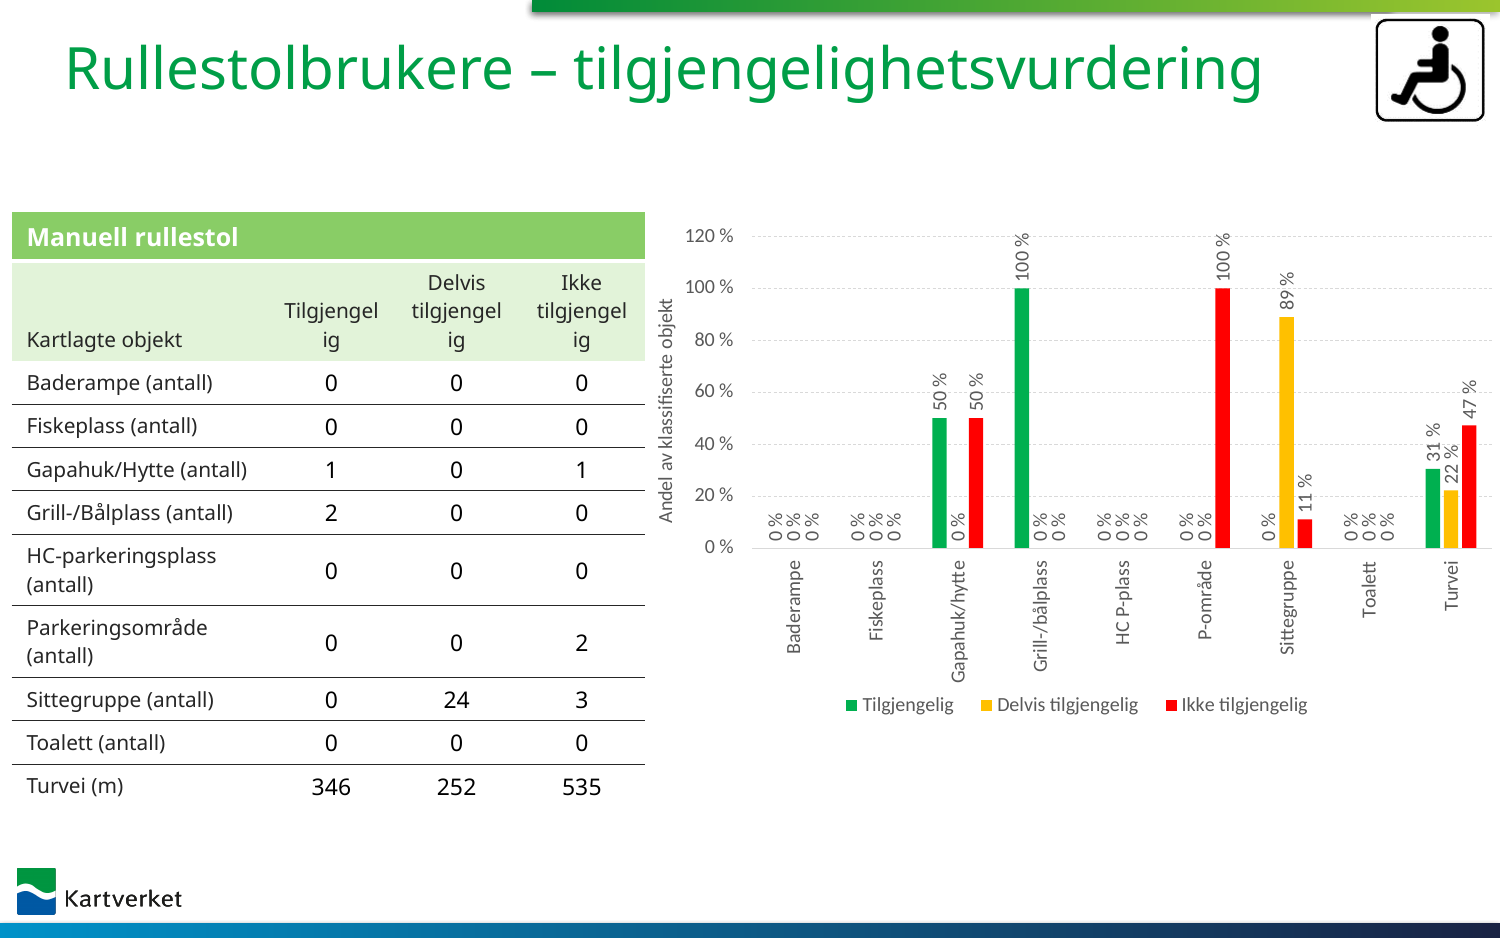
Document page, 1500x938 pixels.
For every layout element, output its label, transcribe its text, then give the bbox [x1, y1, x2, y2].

table_cell 0 [269, 361, 394, 404]
table_cell Kartlagte objekt [12, 263, 269, 361]
table_cell 0 [394, 721, 519, 764]
table_header Manuell rullestol [12, 212, 645, 259]
table_cell 0 [519, 535, 638, 605]
table_cell 0 [394, 405, 519, 447]
table_cell 2 [519, 606, 638, 677]
table_cell 0 [269, 606, 394, 677]
table_cell Fiskeplass (antall) [12, 405, 269, 447]
table_cell 0 [394, 535, 519, 605]
table_cell 0 [394, 606, 519, 677]
table_cell Parkeringsområde (antall) [12, 606, 269, 677]
table_cell Delvis tilgjengelig [394, 263, 519, 361]
table_cell 0 [394, 491, 519, 534]
table_cell Grill-/Bålplass (antall) [12, 491, 269, 534]
table_cell 0 [519, 361, 638, 404]
table_cell 0 [519, 405, 638, 447]
table_cell 346 [269, 765, 394, 807]
table_cell 3 [519, 678, 638, 720]
table_cell Turvei (m) [12, 765, 269, 807]
table_cell 0 [269, 405, 394, 447]
table_cell 0 [269, 678, 394, 720]
table_cell 0 [269, 535, 394, 605]
table_cell 0 [394, 361, 519, 404]
text_box Rullestolbrukere – tilgjengelighetsvurdering [49, 12, 1372, 109]
table_cell 24 [394, 678, 519, 720]
table_cell 0 [394, 448, 519, 490]
table_cell 1 [519, 448, 638, 490]
table_cell Sittegruppe (antall) [12, 678, 269, 720]
table_cell 2 [269, 491, 394, 534]
picture [643, 218, 1500, 728]
table_cell Baderampe (antall) [12, 361, 269, 404]
table_cell HC-parkeringsplass (antall) [12, 535, 269, 605]
table_cell 0 [269, 721, 394, 764]
table_cell 1 [269, 448, 394, 490]
table_cell 535 [519, 765, 645, 807]
table_cell Toalett (antall) [12, 721, 269, 764]
table_cell 0 [519, 491, 638, 534]
picture [1371, 13, 1491, 127]
table_cell Gapahuk/Hytte (antall) [12, 448, 269, 490]
table_cell Tilgjengelig [269, 263, 394, 361]
table_cell 252 [394, 765, 519, 807]
table_cell Ikke tilgjengelig [519, 263, 638, 361]
table_cell 0 [519, 721, 645, 764]
